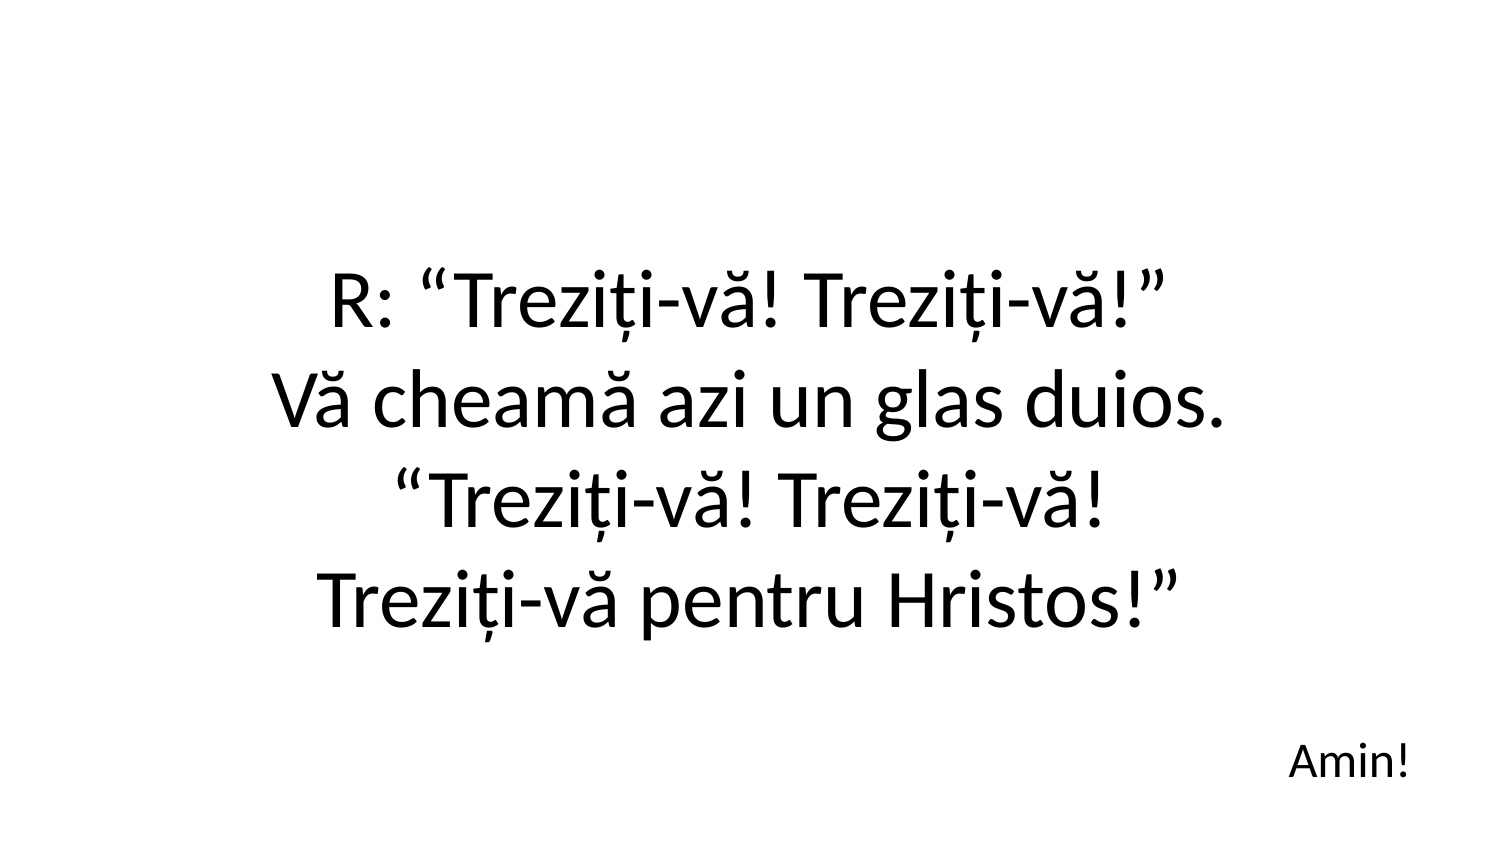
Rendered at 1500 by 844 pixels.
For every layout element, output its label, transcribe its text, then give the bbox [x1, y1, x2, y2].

text_box Amin! [1273, 674, 1427, 795]
text_box R: “Treziți-vă! Treziți-vă!” Vă cheamă azi un glas duios. “Treziți-vă! Treziți-vă! Treziți-vă pentru Hristos!” [256, 192, 1244, 652]
